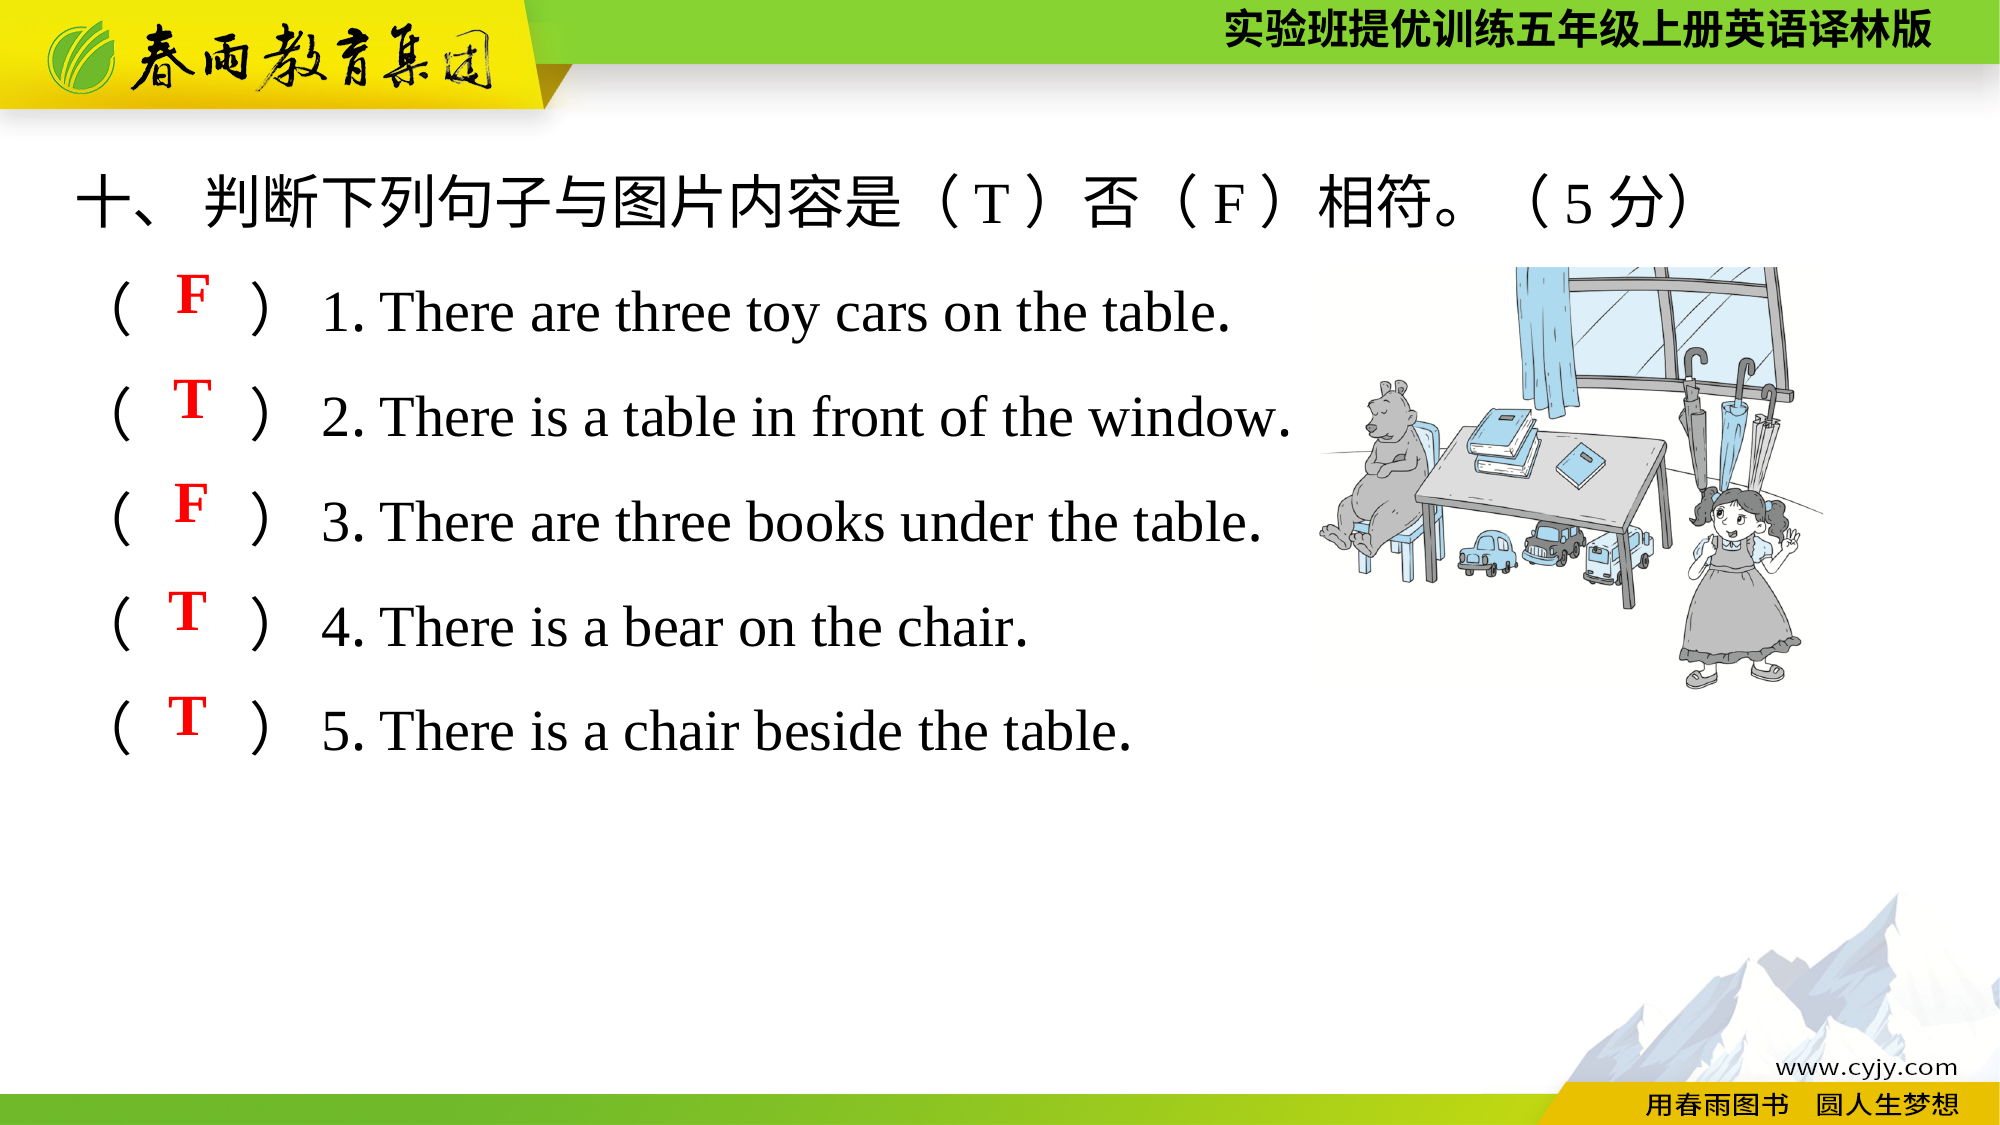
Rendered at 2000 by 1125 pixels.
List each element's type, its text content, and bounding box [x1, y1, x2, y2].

picture [0, 0, 2000, 1125]
list 十、 判断下列句子与图片内容是（T）否（F）相符。（5分） [59, 122, 1944, 230]
text_box F [159, 456, 226, 542]
text_box （ ）1. There are three toy cars on the table. （ ）2. There is a table in front of the window. （ ）3. There are three books under the table. （ ）4. There is a bear on the chair. （ ）5. There is a chair beside the table. [59, 230, 1944, 770]
text_box T [153, 670, 223, 755]
text_box T [158, 352, 227, 438]
text_box F [161, 247, 227, 333]
text_box T [154, 564, 223, 650]
